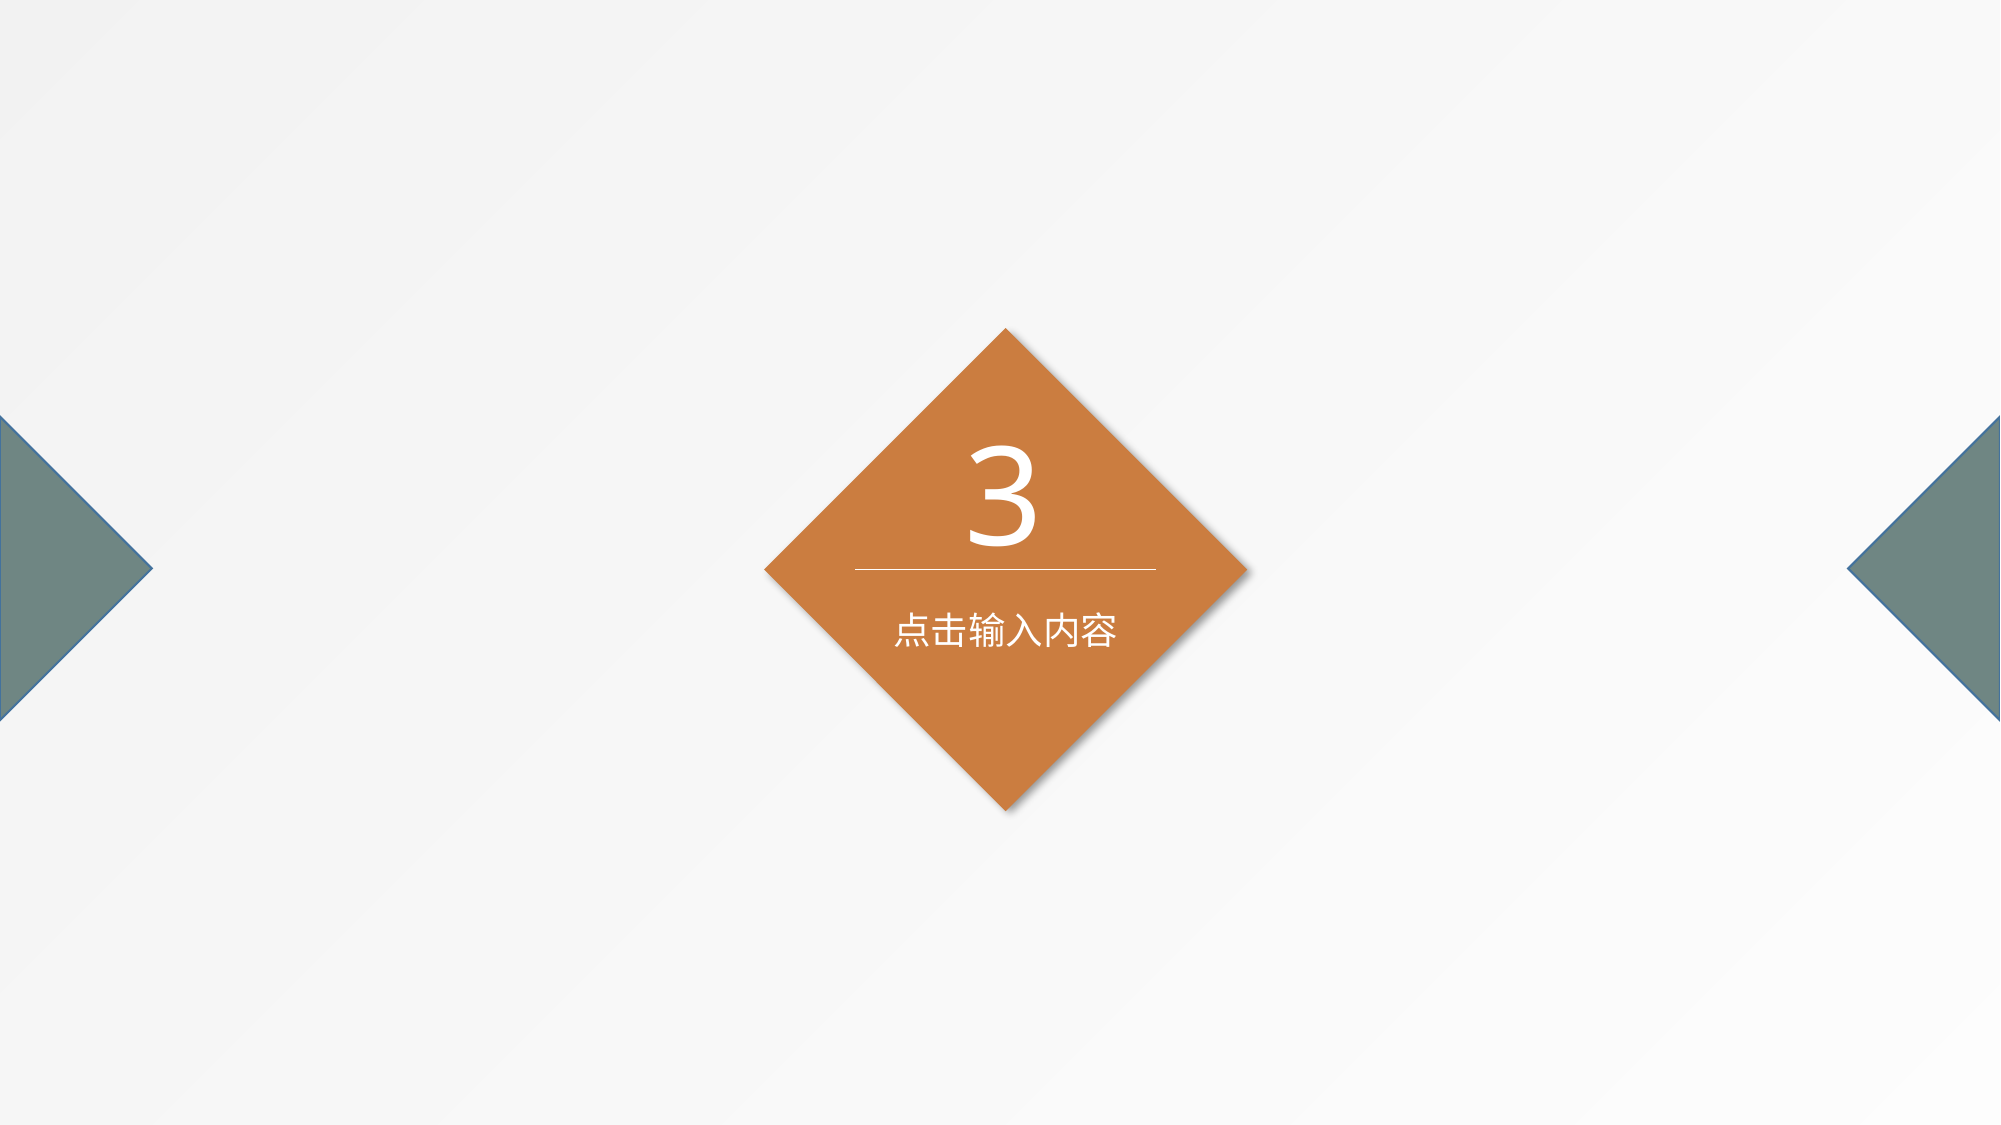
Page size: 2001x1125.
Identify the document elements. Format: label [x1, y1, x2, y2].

text_box [0, 415, 154, 722]
text_box [764, 328, 1248, 812]
text_box [1846, 415, 2000, 722]
